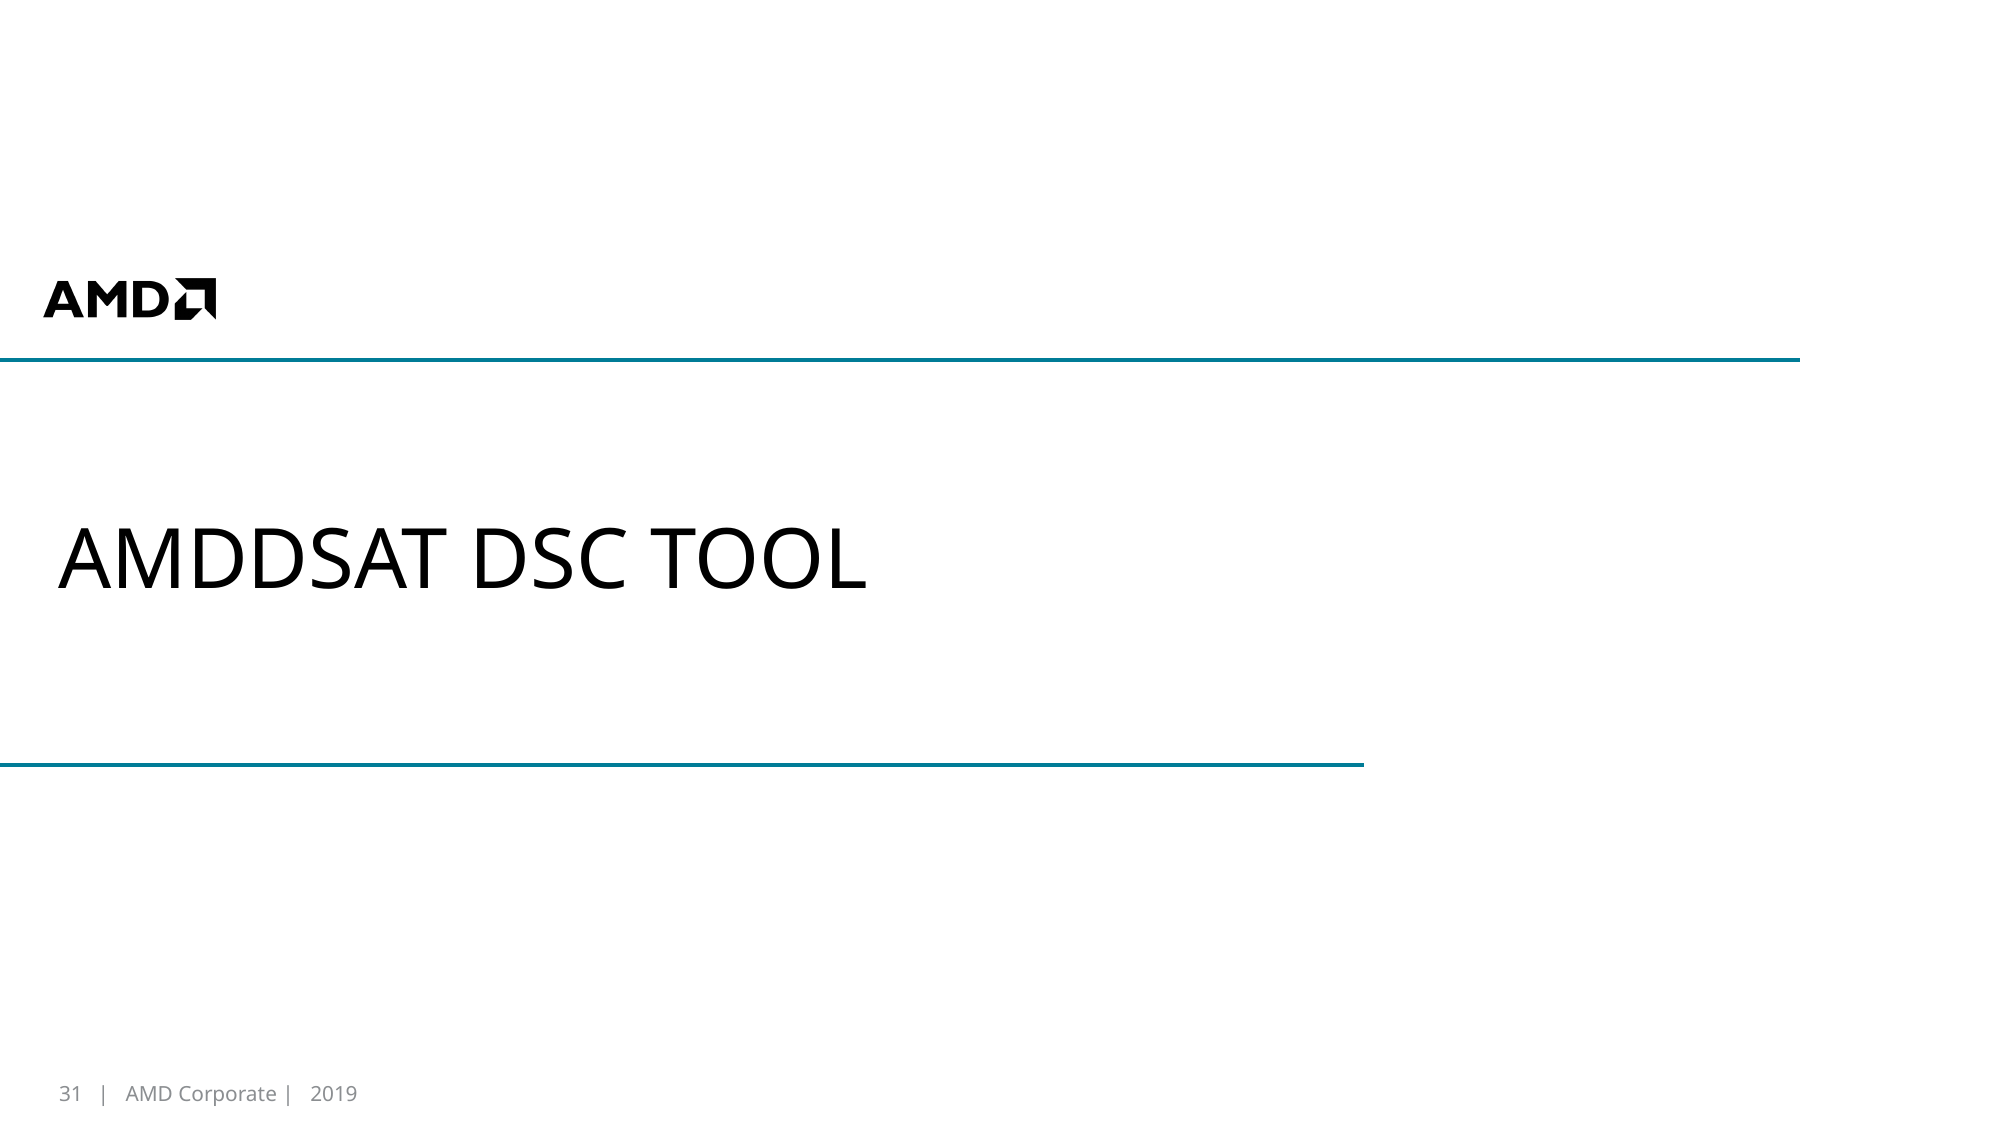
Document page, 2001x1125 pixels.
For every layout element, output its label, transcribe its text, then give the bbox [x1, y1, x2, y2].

footer | AMD Corporate | 2019 [98, 1065, 773, 1125]
picture [43, 278, 216, 320]
slide_number 31 [0, 1065, 98, 1125]
title AMDDSAT DSC TOOL [43, 395, 1957, 728]
